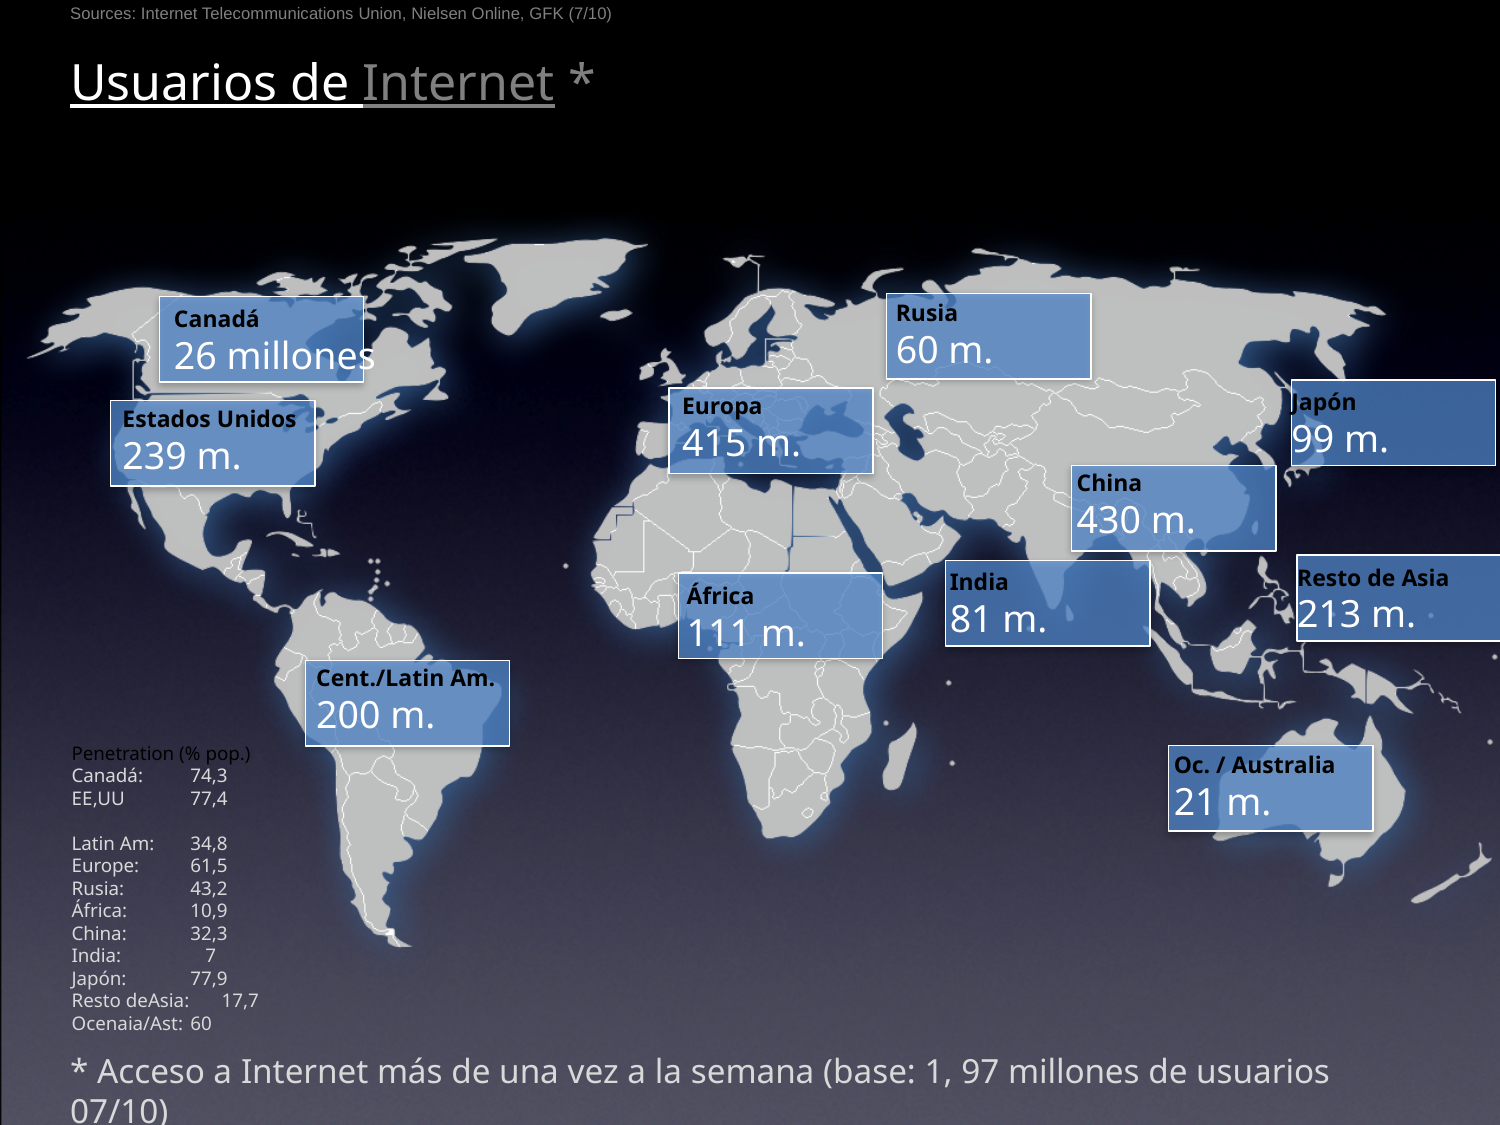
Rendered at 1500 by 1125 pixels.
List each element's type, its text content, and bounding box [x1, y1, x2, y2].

picture [0, 0, 1500, 1125]
text_box Usuarios de Internet * [70, 50, 1098, 111]
text_box Sources: Internet Telecommunications Union, Nielsen Online, GFK (7/10) [70, 0, 853, 23]
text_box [69, 293, 1500, 1091]
